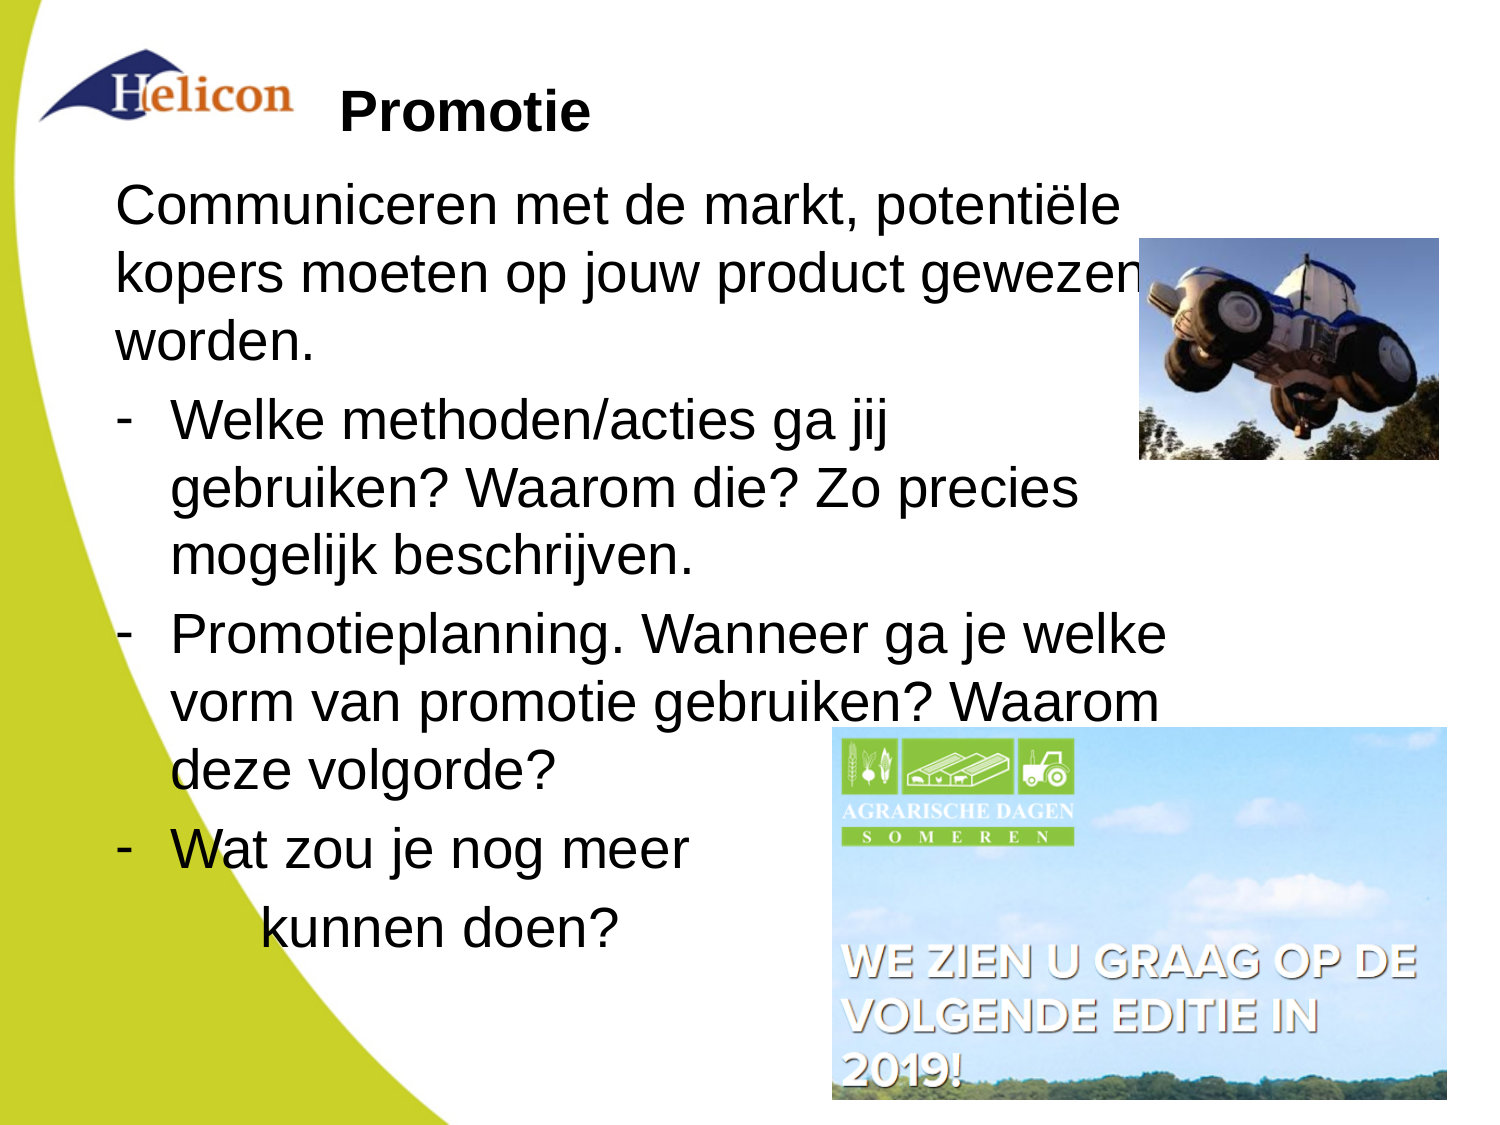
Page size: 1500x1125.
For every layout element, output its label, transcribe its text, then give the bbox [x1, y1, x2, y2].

picture [0, 0, 1500, 1125]
list Communiceren met de markt, potentiële kopers moeten op jouw product gewezen worden. Welke methoden/acties ga jij gebruiken? Waarom die? Zo precies mogelijk beschrijven. Promotieplanning. Wanneer ga je welke vorm van promotie gebruiken? Waarom deze volgorde? Wat zou je nog meer kunnen doen? [100, 160, 1189, 970]
title Promotie [324, 54, 1415, 161]
